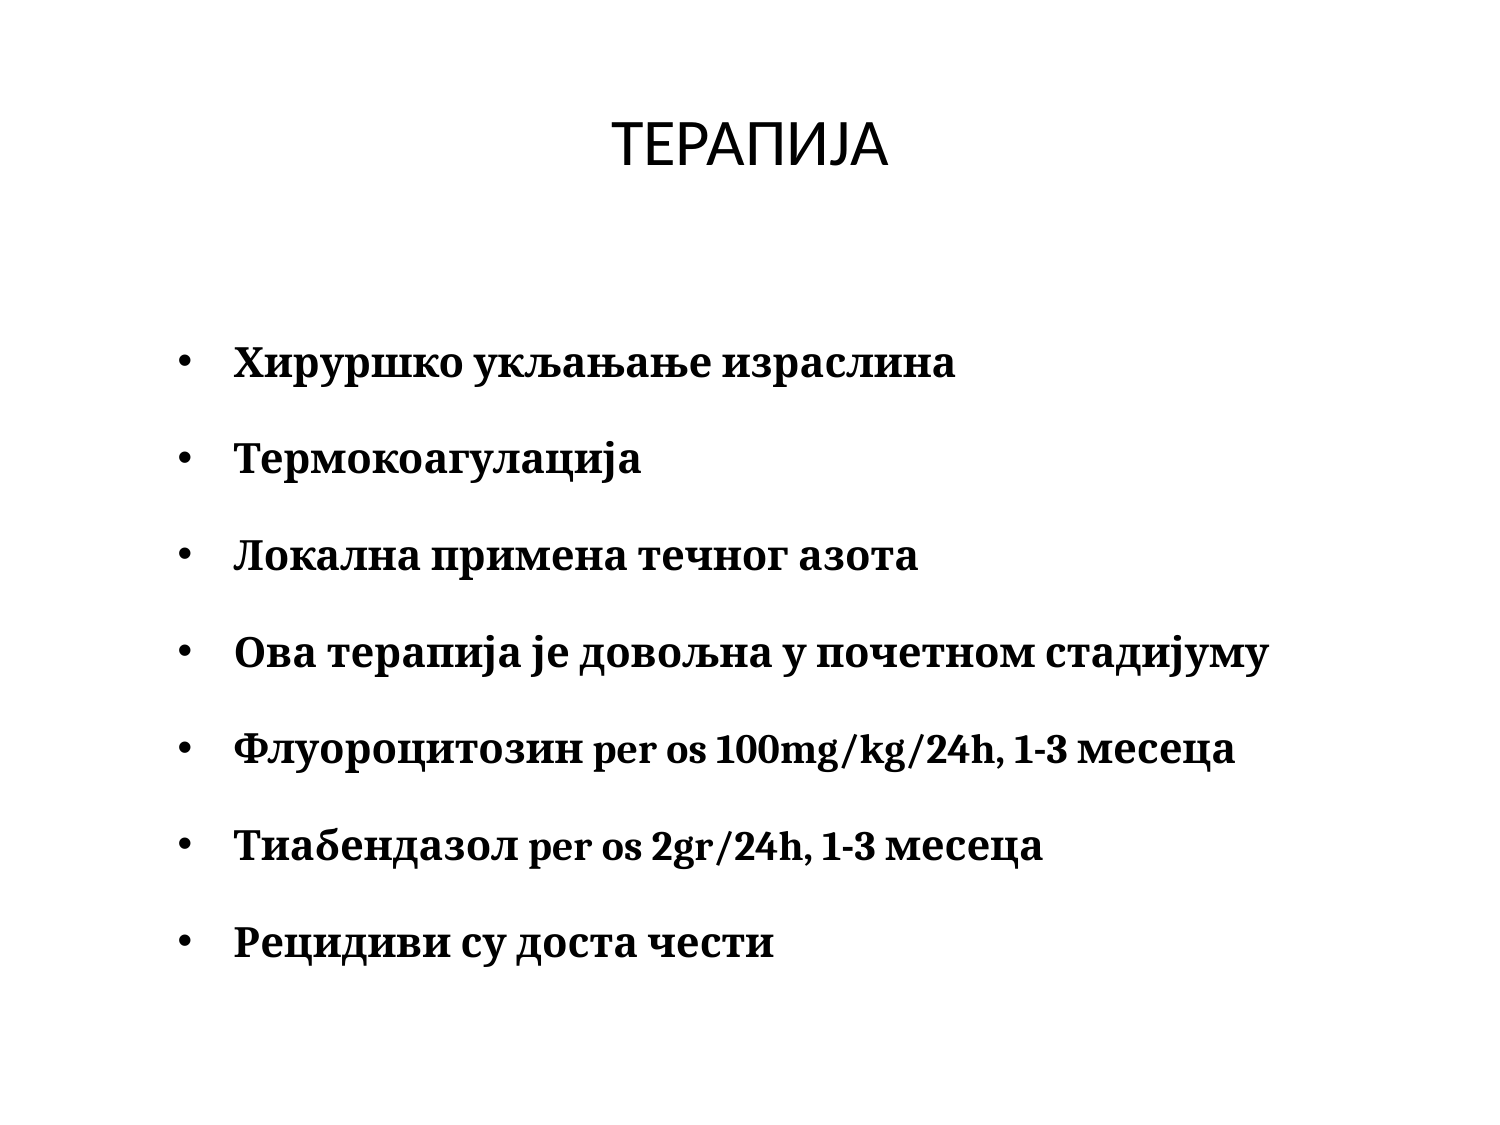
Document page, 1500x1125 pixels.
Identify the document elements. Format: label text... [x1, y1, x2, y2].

list Хируршко укљањање израслина Термокоагулација Локална примена течног азота Ова терапија је довољна у почетном стадијуму Флуороцитозин per os 100mg/kg/24h, 1-3 месеца Тиабендазол per os 2gr/24h, 1-3 месеца Рецидиви су доста чести [162, 337, 1400, 1075]
title ТЕРАПИЈА [75, 45, 1425, 233]
